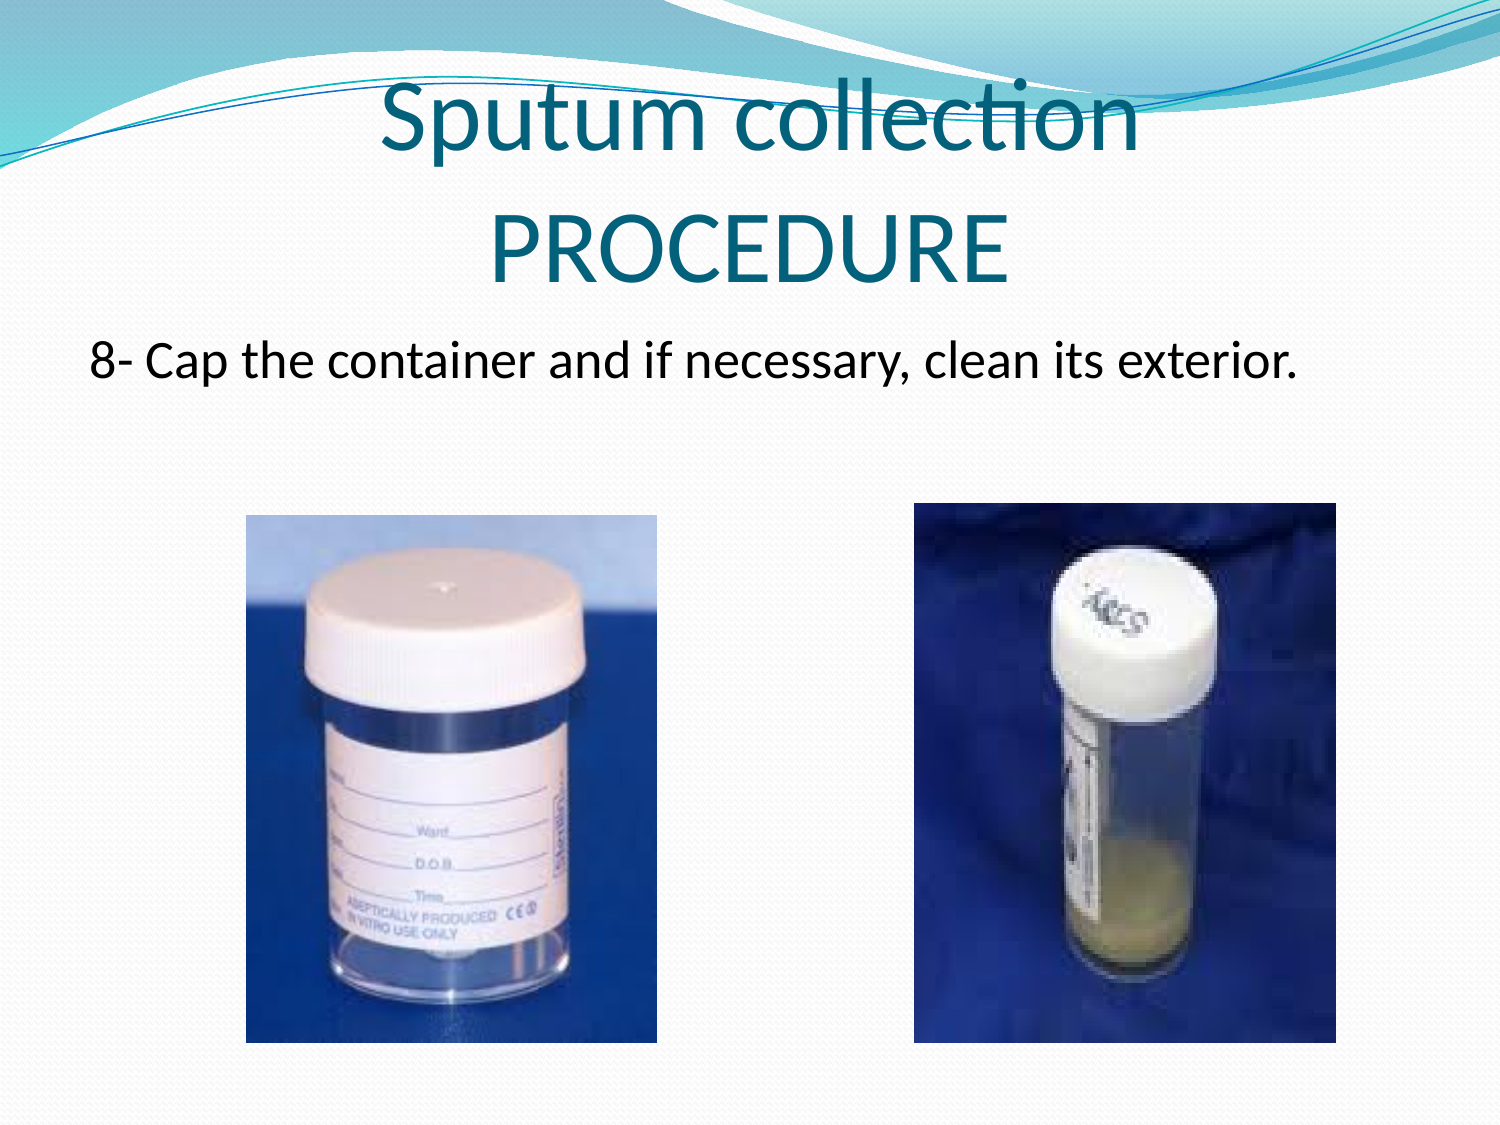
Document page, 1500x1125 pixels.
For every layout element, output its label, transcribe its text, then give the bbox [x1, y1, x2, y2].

picture [913, 503, 1337, 1044]
text_box Sputum collection [99, 0, 1450, 172]
title PROCEDURE [75, 115, 1425, 303]
picture [245, 515, 657, 1044]
list 8- Cap the container and if necessary, clean its exterior. [75, 317, 1425, 1038]
